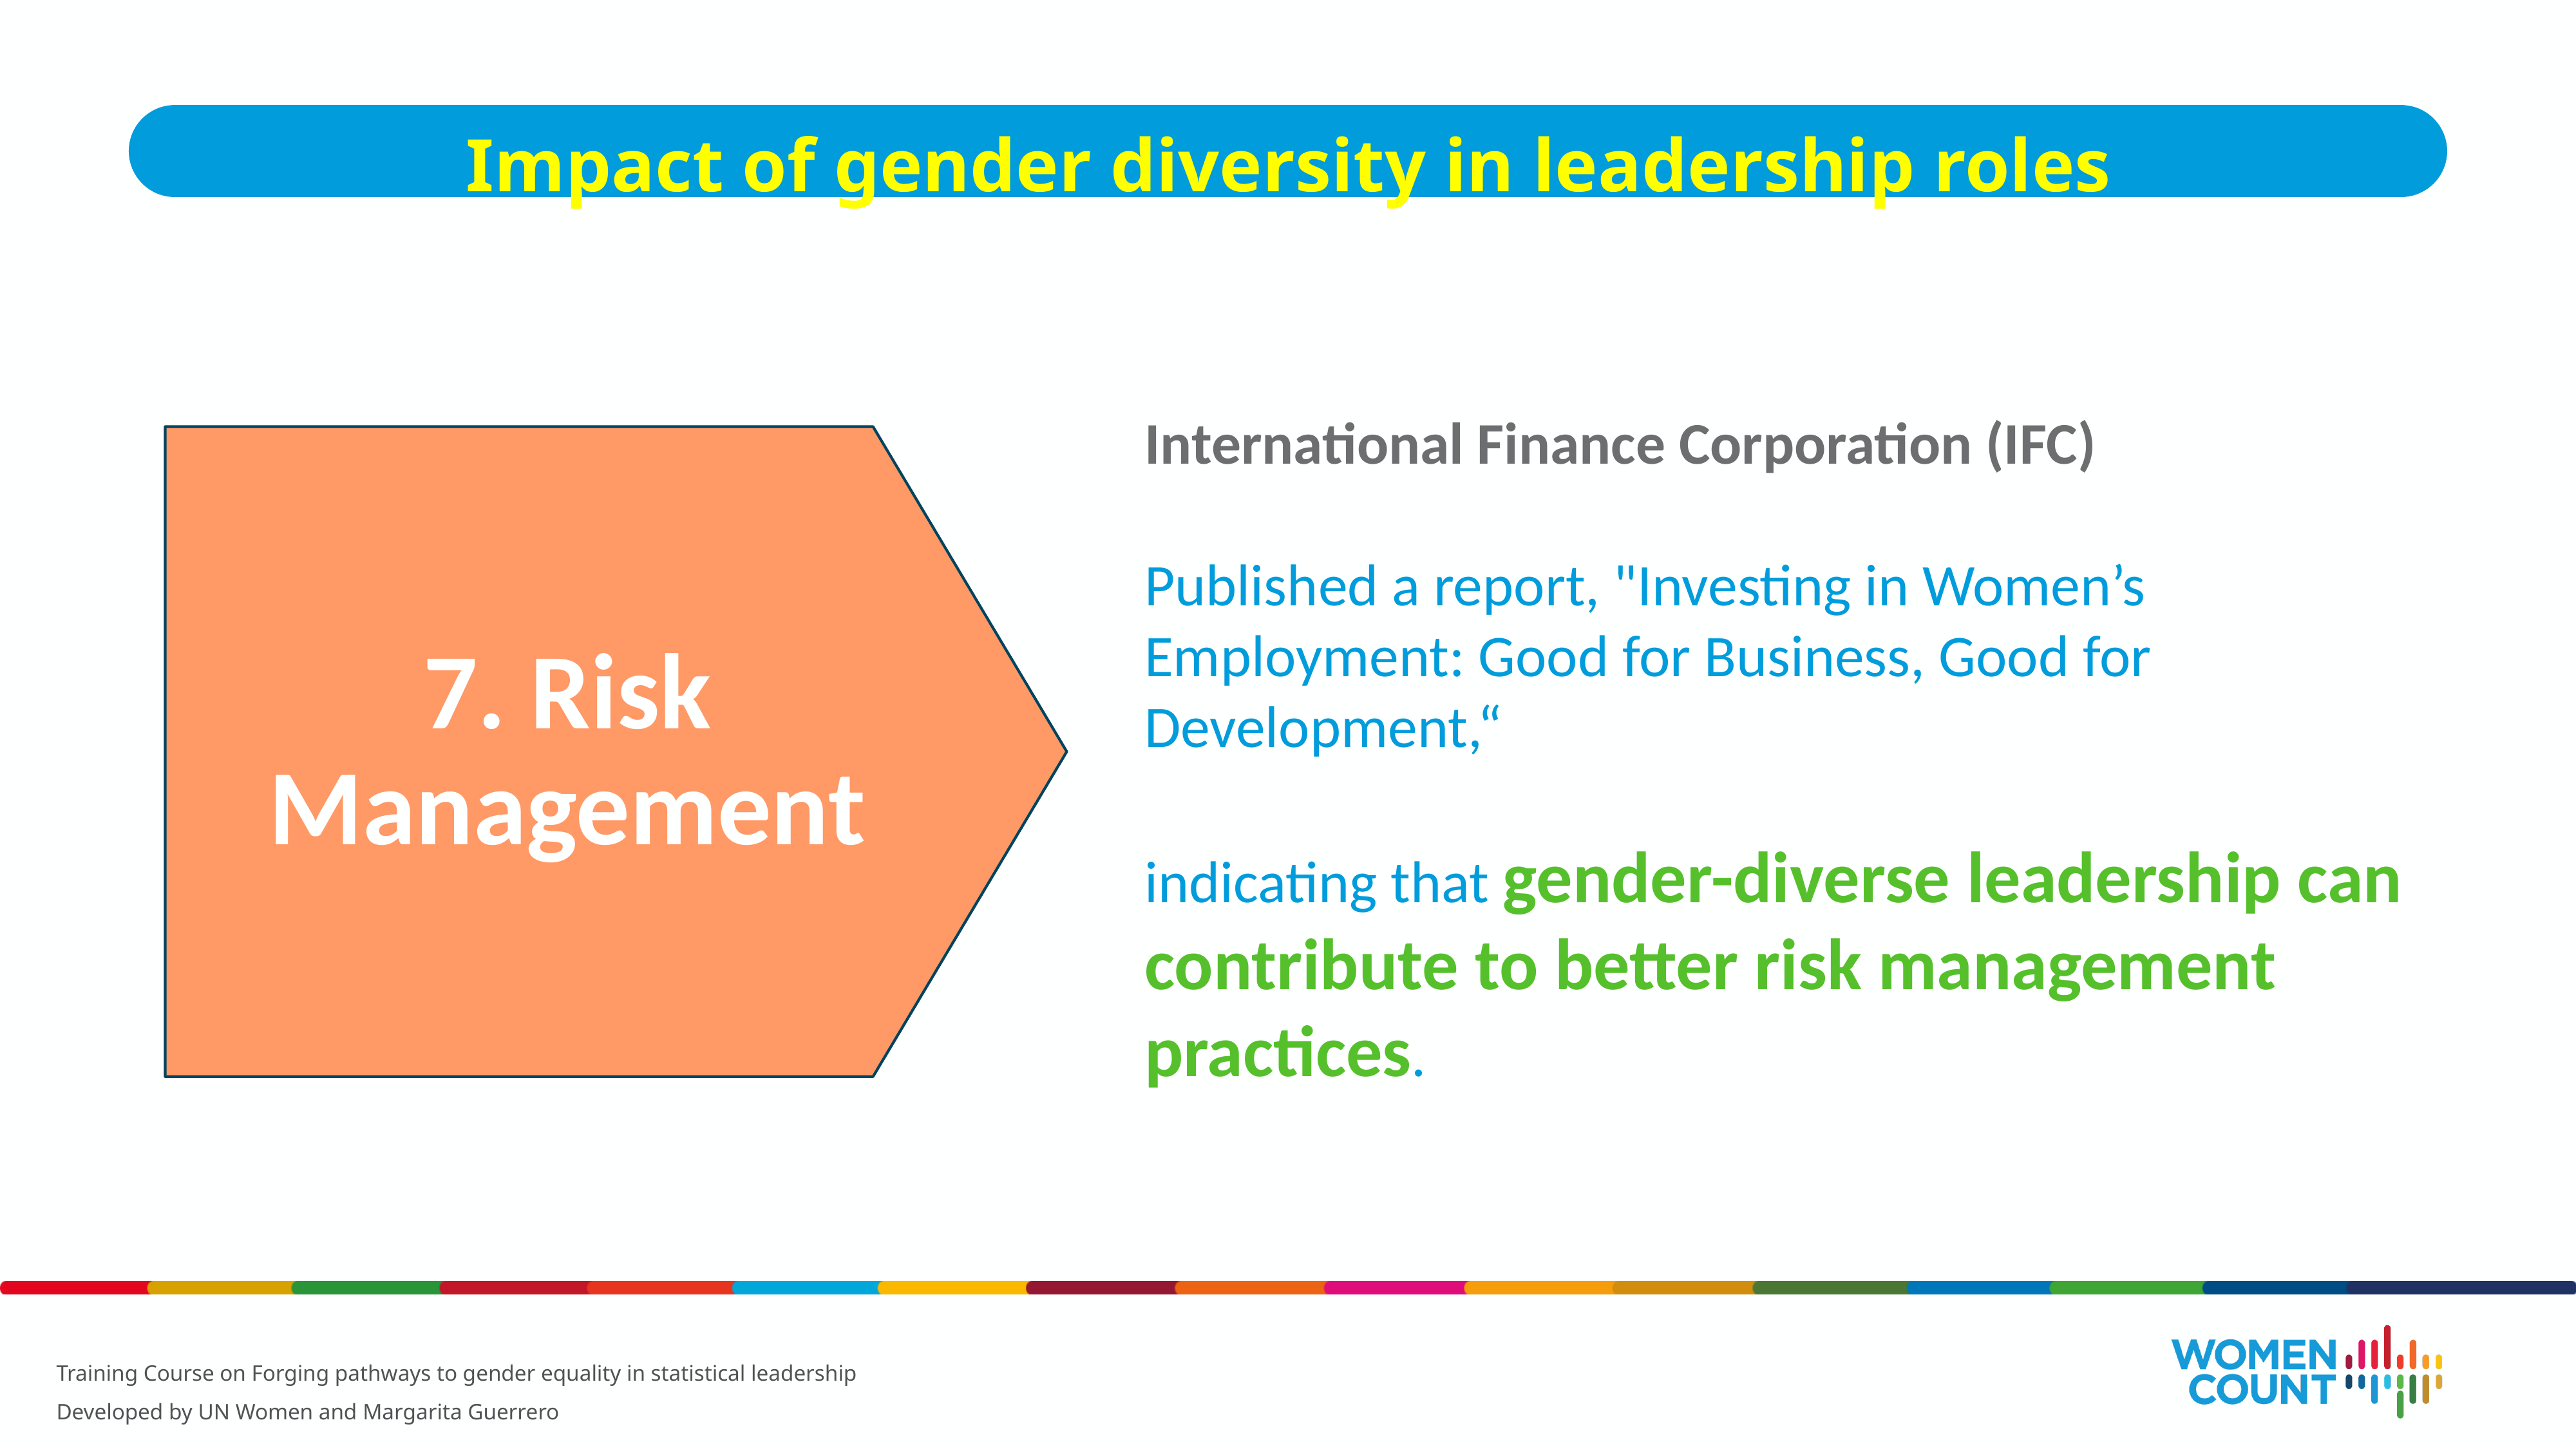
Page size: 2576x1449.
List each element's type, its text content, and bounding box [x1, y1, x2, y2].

list Impact of gender diversity in leadership roles [167, 119, 2411, 207]
text_box 7. Risk Management [164, 425, 1068, 1078]
text_box Training Course on Forging pathways to gender equality in statistical leadership Developed by UN Women and Margarita Guerrero [56, 1347, 1658, 1449]
text_box International Finance Corporation (IFC) Published a report, "Investing in Women’s Employment: Good for Business, Good for Development,“ indicating that gender-diverse leadership can contribute to better risk management practices. [1135, 400, 2447, 1096]
